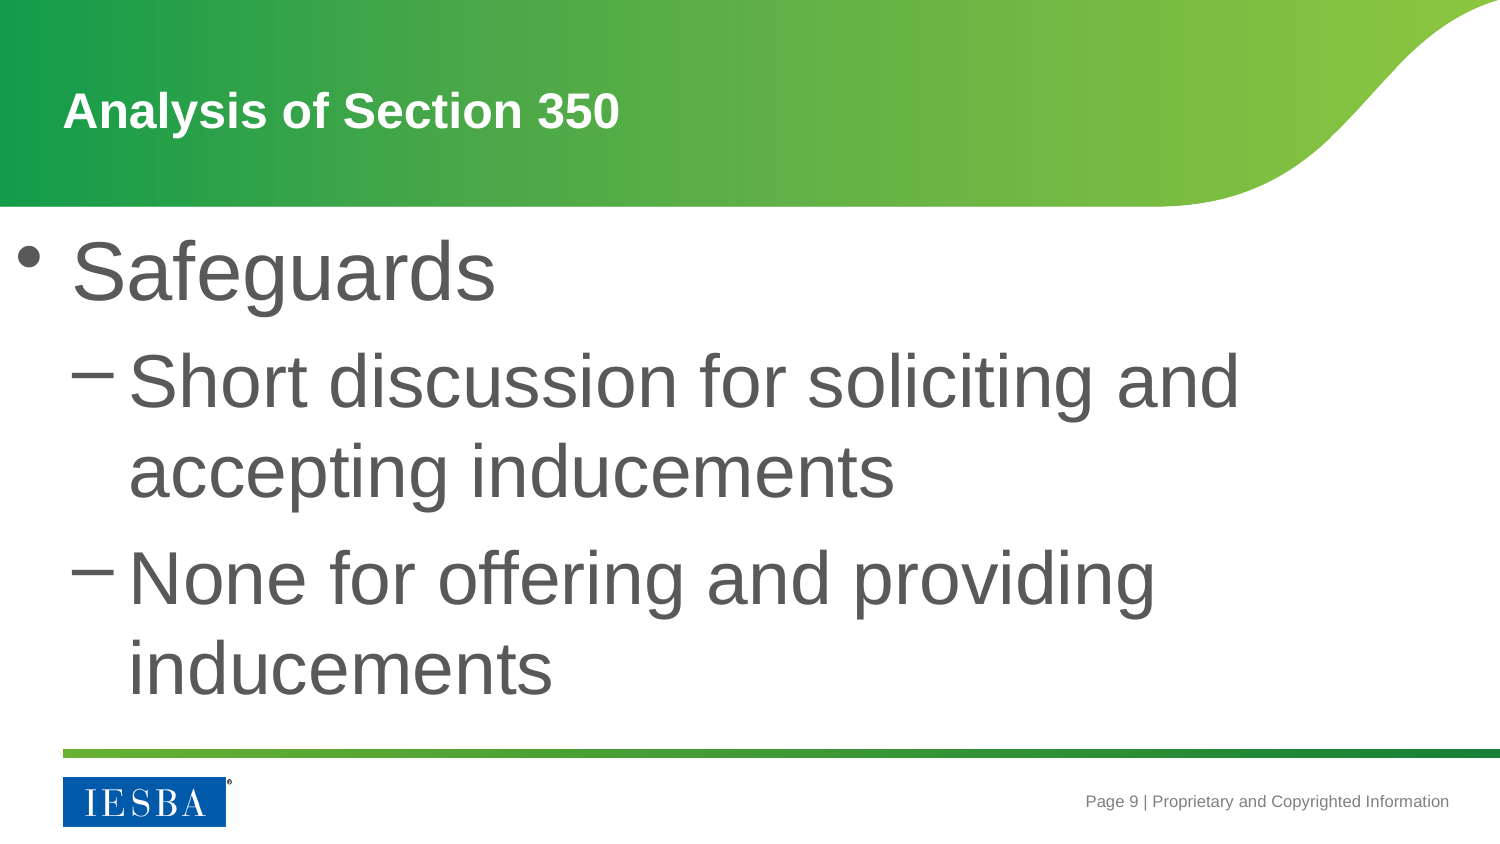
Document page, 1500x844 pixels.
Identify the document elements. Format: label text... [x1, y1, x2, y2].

picture [0, 0, 1500, 207]
title Analysis of Section 350 [62, 75, 1300, 142]
list Safeguards Short discussion for soliciting and accepting inducements None for offering and providing inducements [0, 209, 1500, 747]
picture [63, 777, 232, 827]
